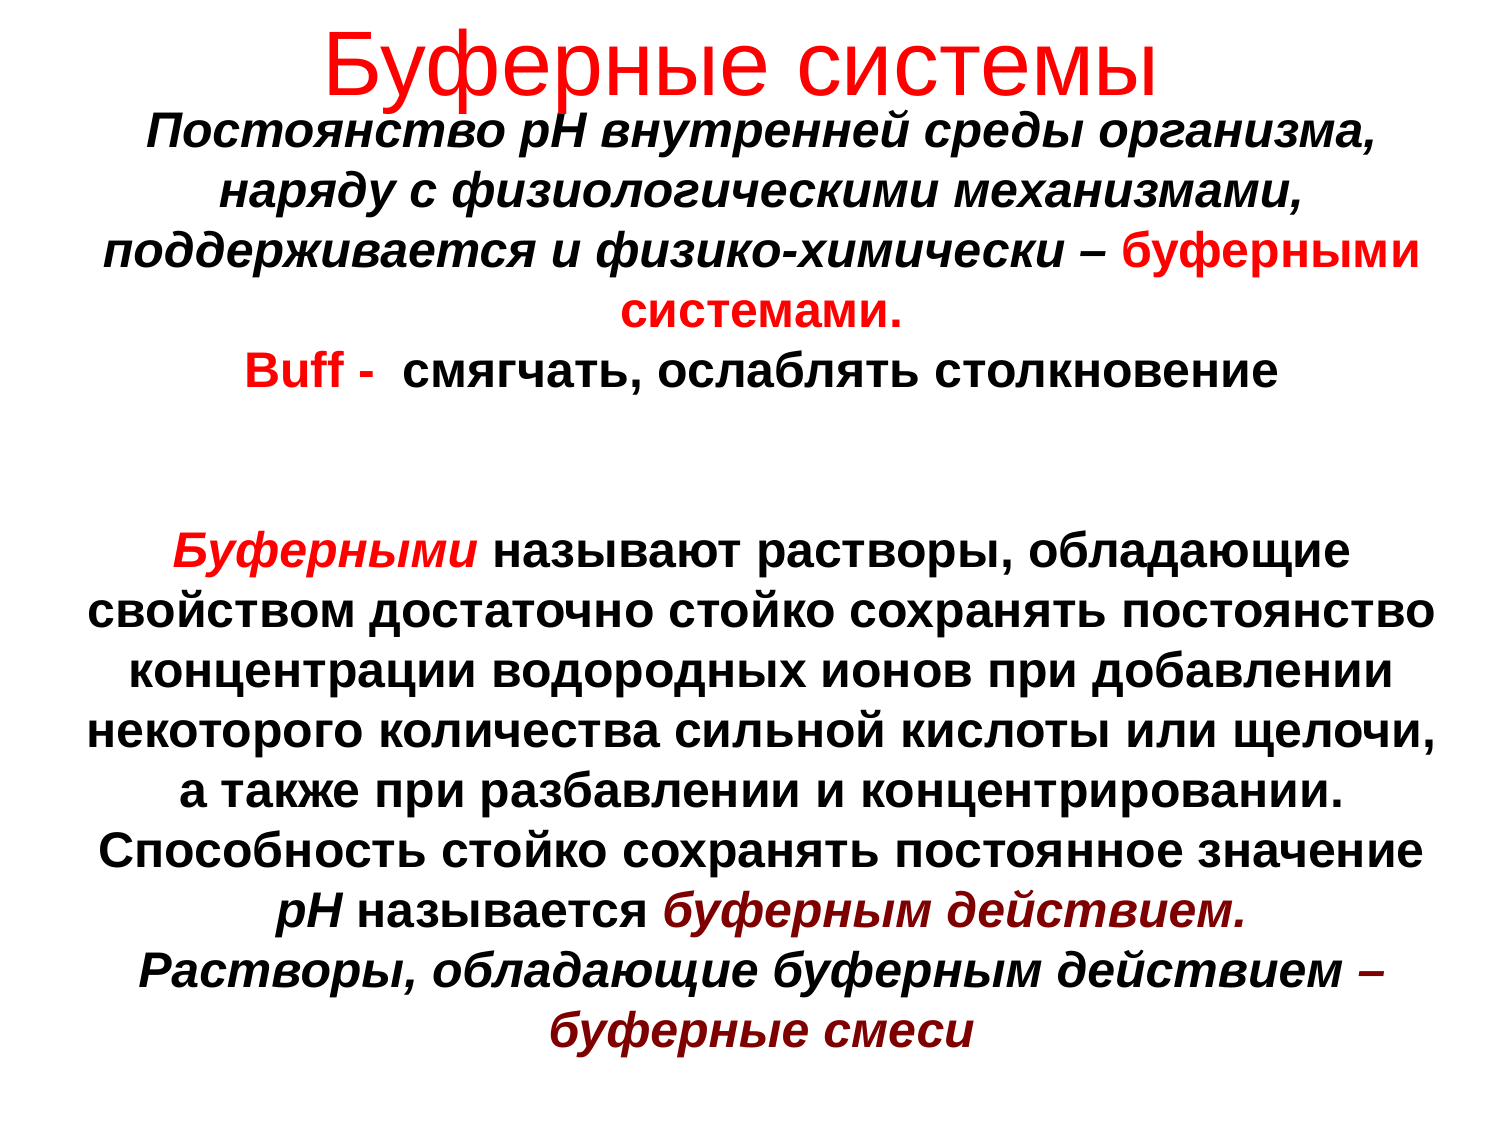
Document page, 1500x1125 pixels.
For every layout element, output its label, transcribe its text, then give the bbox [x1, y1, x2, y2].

title Буферные системы [66, 4, 1417, 114]
text_box Постоянство pH внутренней среды организма, наряду с физиологическими механизмами, поддерживается и физико-химически – буферными системами. Buff - смягчать, ослаблять столкновение Буферными называют растворы, обладающие свойством достаточно стойко сохранять постоянство концентрации водородных ионов при добавлении некоторого количества сильной кислоты или щелочи, а также при разбавлении и концентрировании. Способность стойко сохранять постоянное значение рН называется буферным действием. Растворы, обладающие буферным действием – буферные смеси [64, 90, 1459, 1125]
